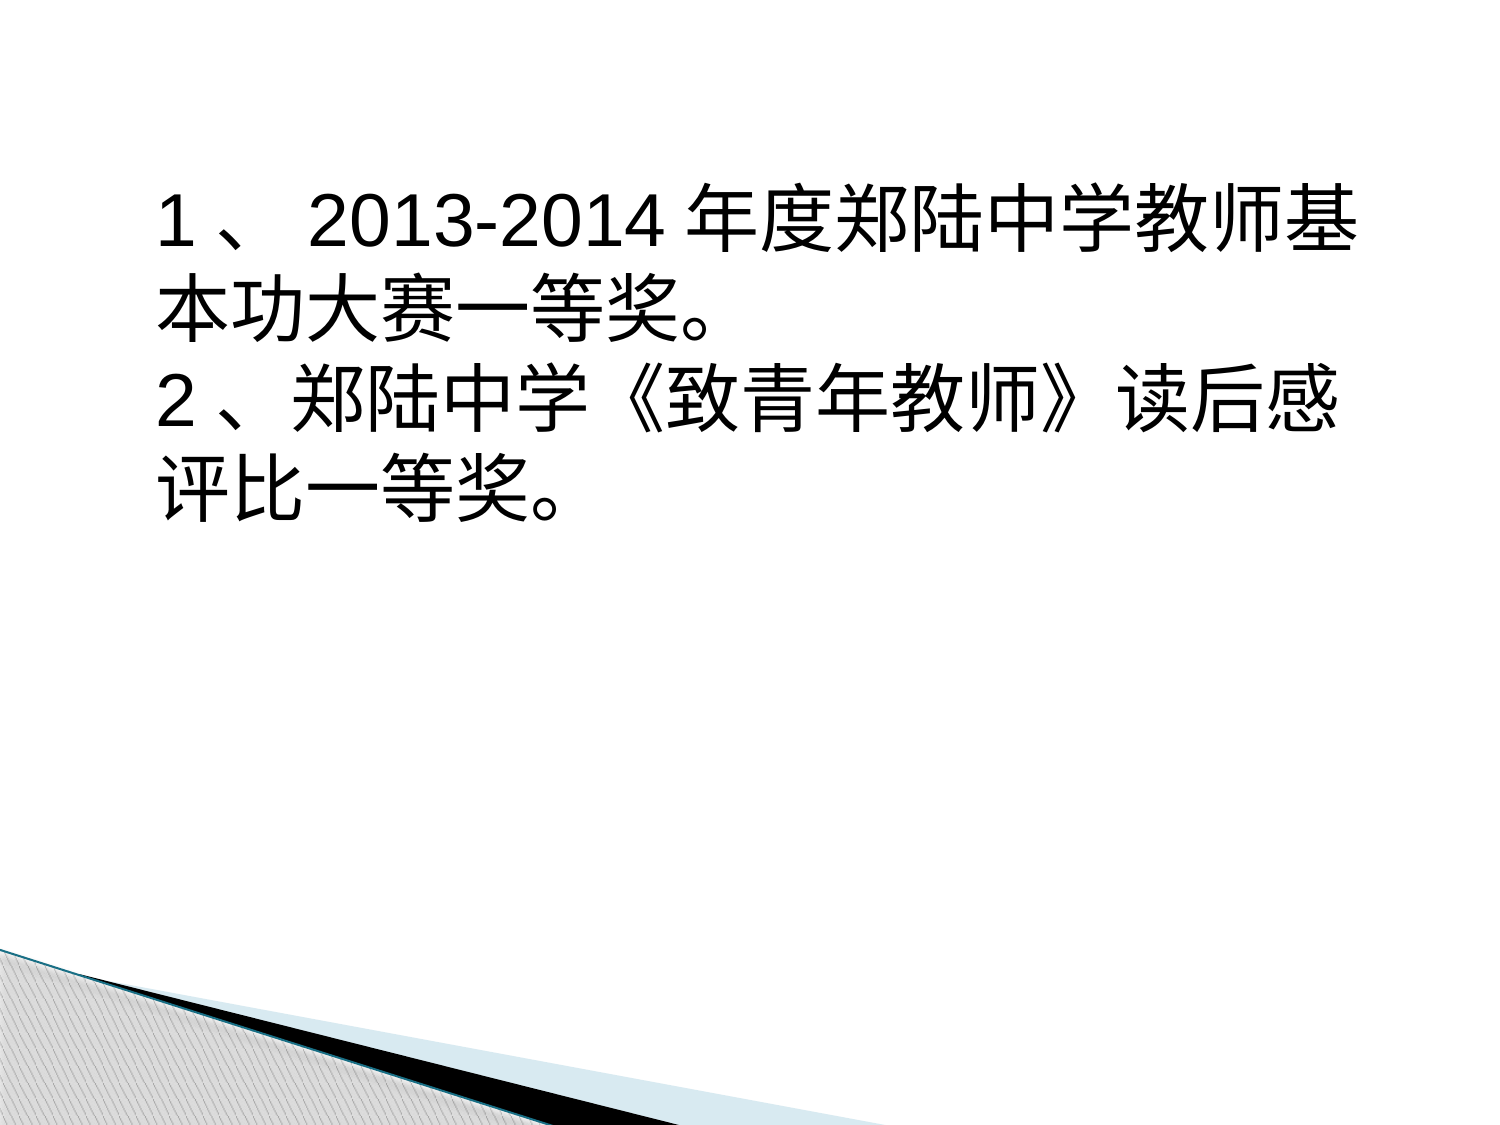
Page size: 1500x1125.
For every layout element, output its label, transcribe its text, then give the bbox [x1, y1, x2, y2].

text_box 1、2013-2014年度郑陆中学教师基本功大赛一等奖。 2、郑陆中学《致青年教师》读后感评比一等奖。 [140, 163, 1418, 719]
